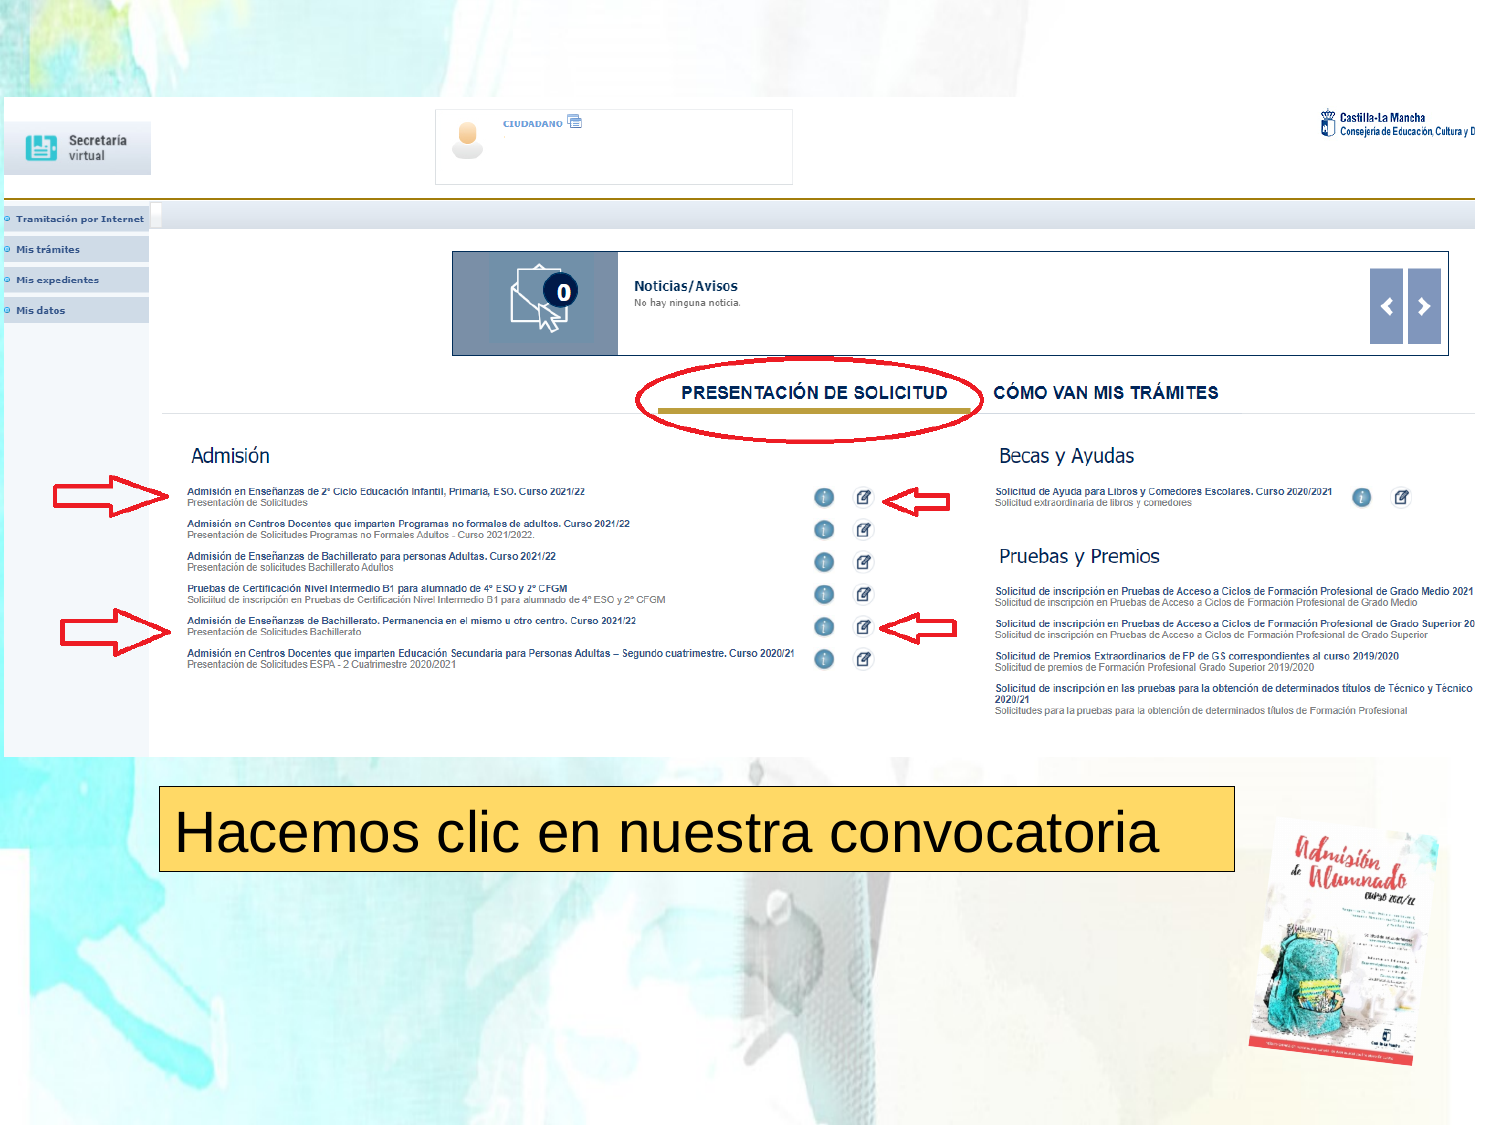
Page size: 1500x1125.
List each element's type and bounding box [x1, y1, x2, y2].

list [4, 97, 1475, 757]
picture [0, 0, 1500, 1125]
